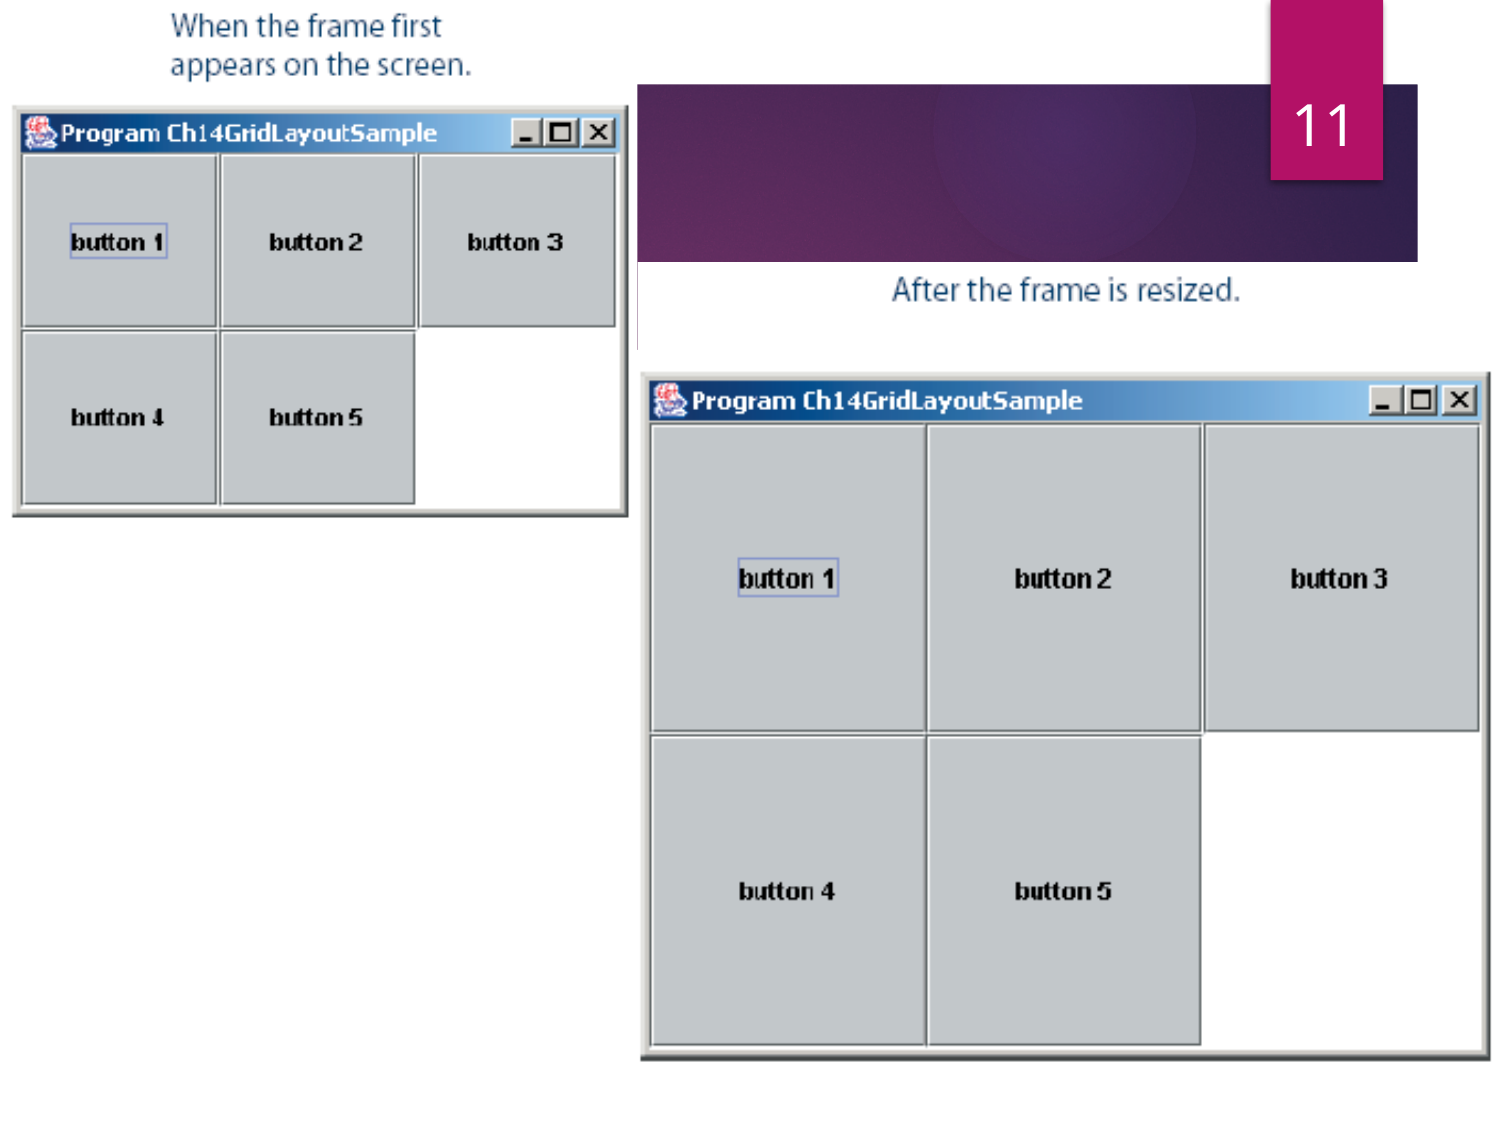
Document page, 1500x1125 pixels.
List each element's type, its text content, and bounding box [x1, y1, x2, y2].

picture [0, 0, 1500, 1076]
slide_number 11 [1259, 48, 1390, 175]
